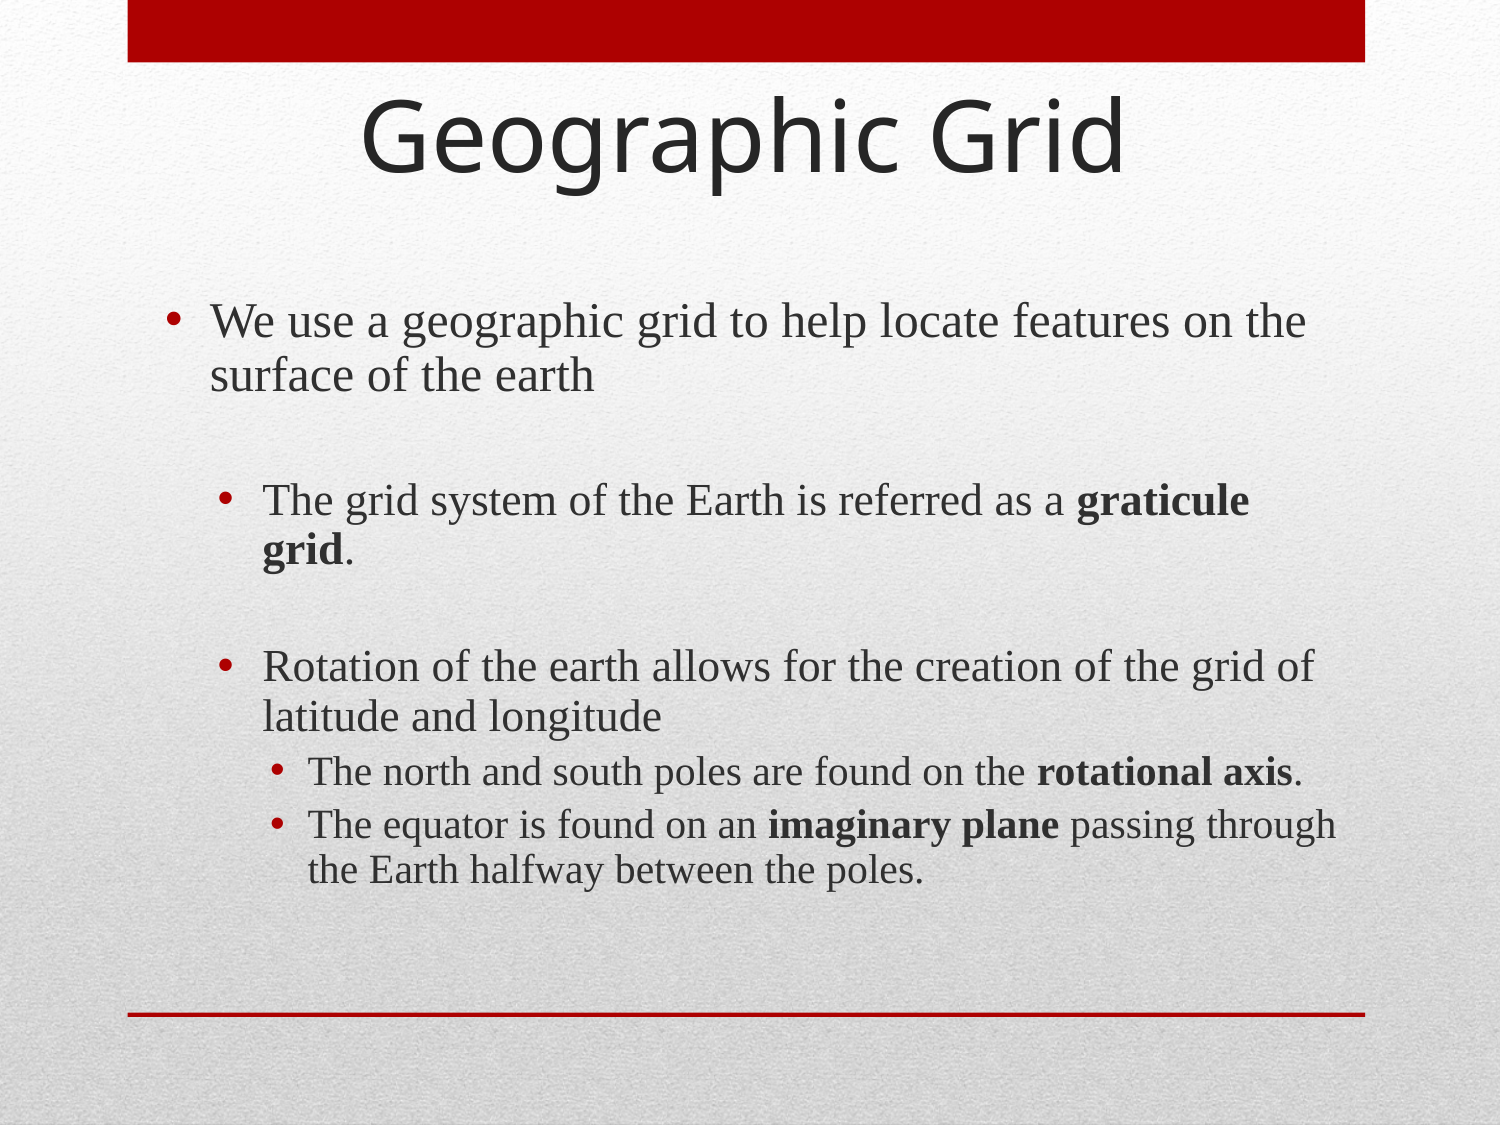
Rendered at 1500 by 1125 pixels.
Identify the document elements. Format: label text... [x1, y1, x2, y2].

title Geographic Grid [174, 12, 1313, 125]
list We use a geographic grid to help locate features on the surface of the earth The grid system of the Earth is referred as a graticule grid. Rotation of the earth allows for the creation of the grid of latitude and longitude The north and south poles are found on the rotational axis. The equator is found on an imaginary plane passing through the Earth halfway between the poles. [150, 125, 1363, 1063]
